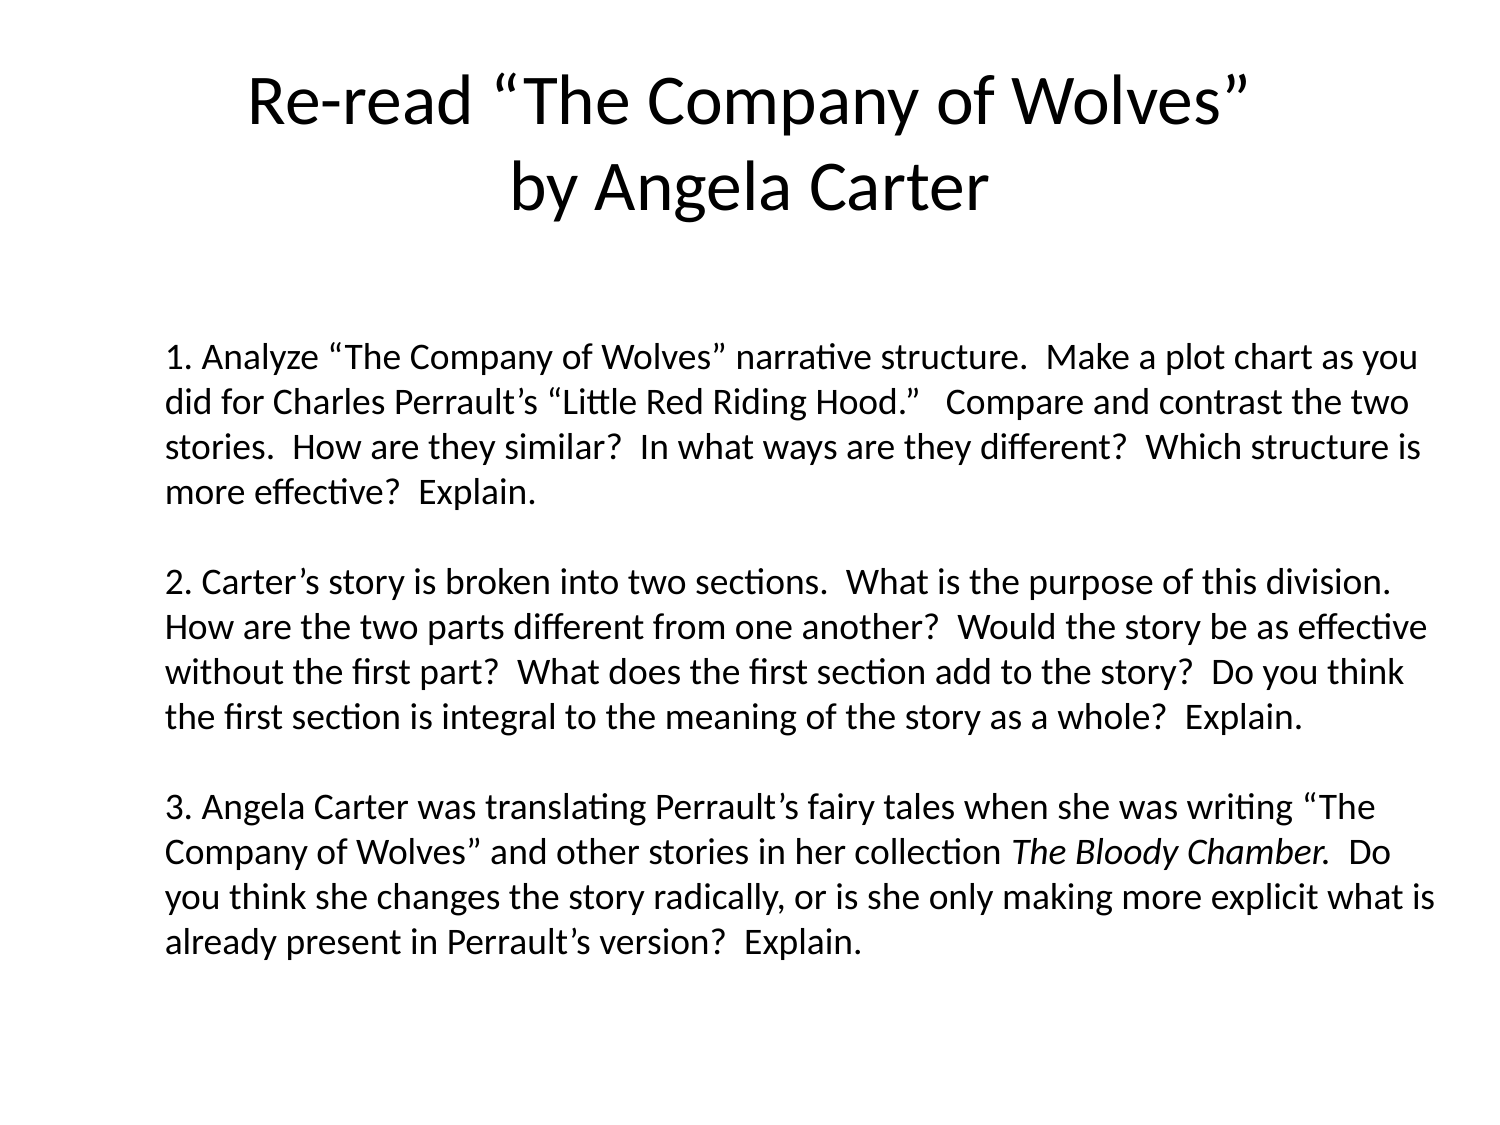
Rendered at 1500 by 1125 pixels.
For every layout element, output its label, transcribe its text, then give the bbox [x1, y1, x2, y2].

text_box 1. Analyze “The Company of Wolves” narrative structure. Make a plot chart as you did for Charles Perrault’s “Little Red Riding Hood.” Compare and contrast the two stories. How are they similar? In what ways are they different? Which structure is more effective? Explain. 2. Carter’s story is broken into two sections. What is the purpose of this division. How are the two parts different from one another? Would the story be as effective without the first part? What does the first section add to the story? Do you think the first section is integral to the meaning of the story as a whole? Explain. 3. Angela Carter was translating Perrault’s fairy tales when she was writing “The Company of Wolves” and other stories in her collection The Bloody Chamber. Do you think she changes the story radically, or is she only making more explicit what is already present in Perrault’s version? Explain. [150, 324, 1463, 1015]
title Re-read “The Company of Wolves” by Angela Carter [75, 45, 1425, 233]
